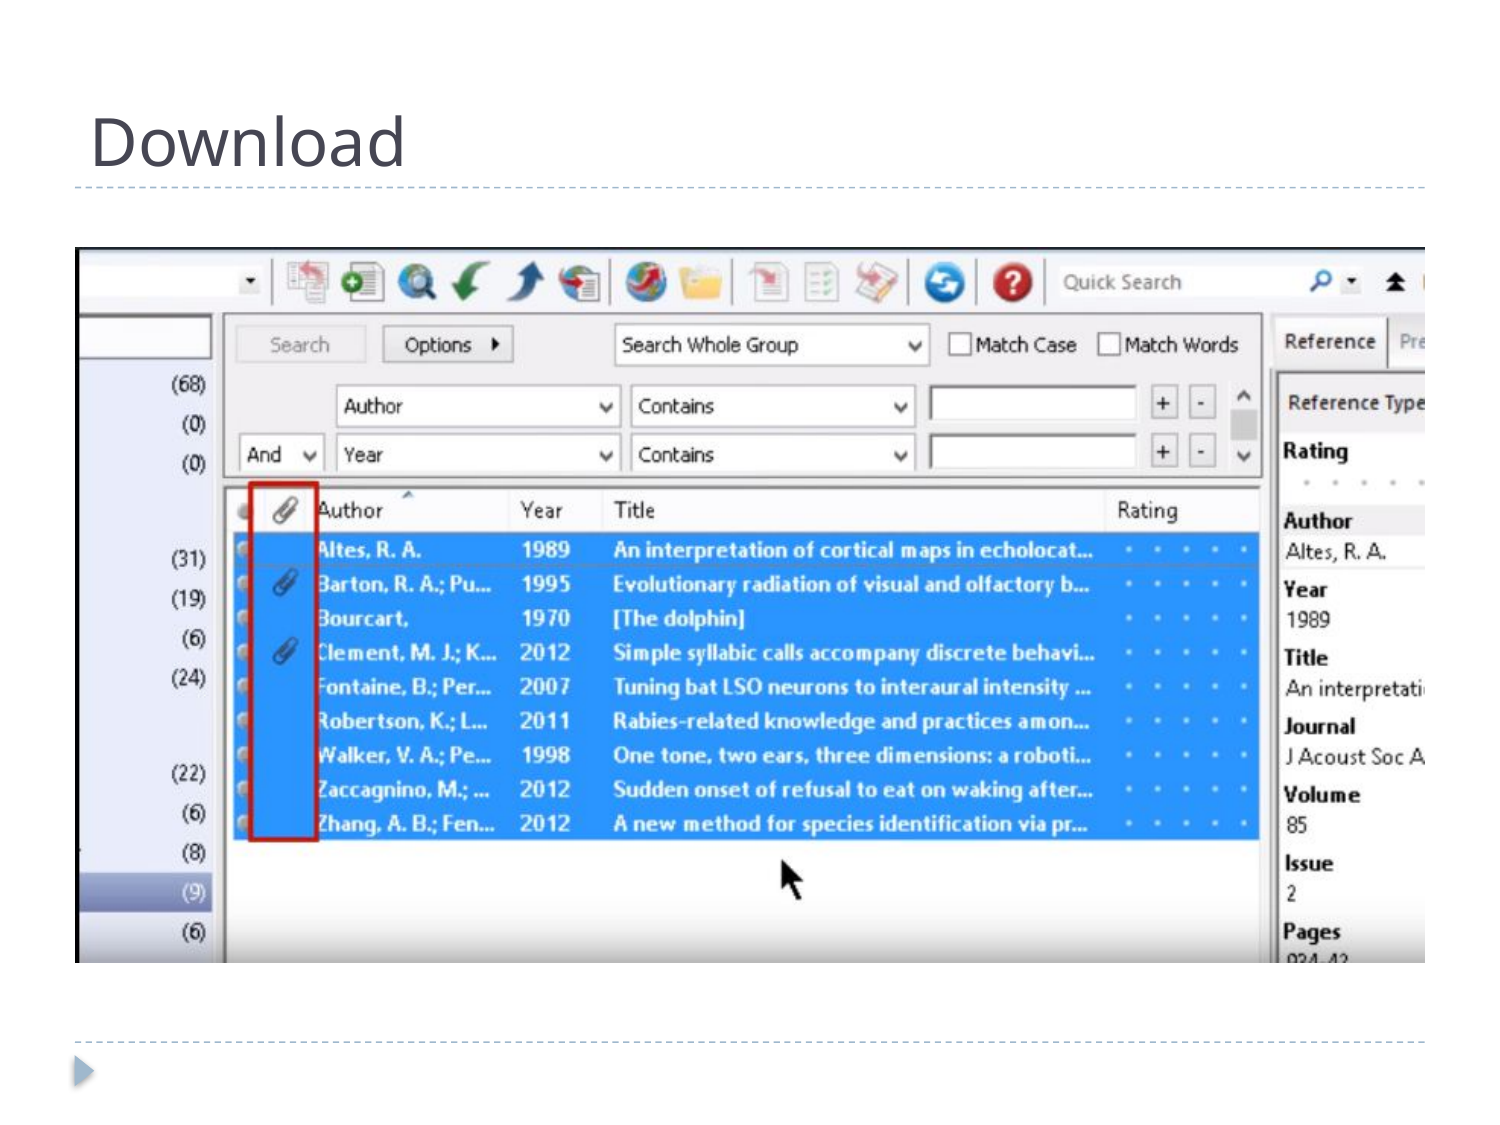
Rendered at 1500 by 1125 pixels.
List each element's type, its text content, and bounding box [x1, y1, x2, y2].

title Download [75, 24, 1425, 188]
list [74, 247, 1426, 963]
